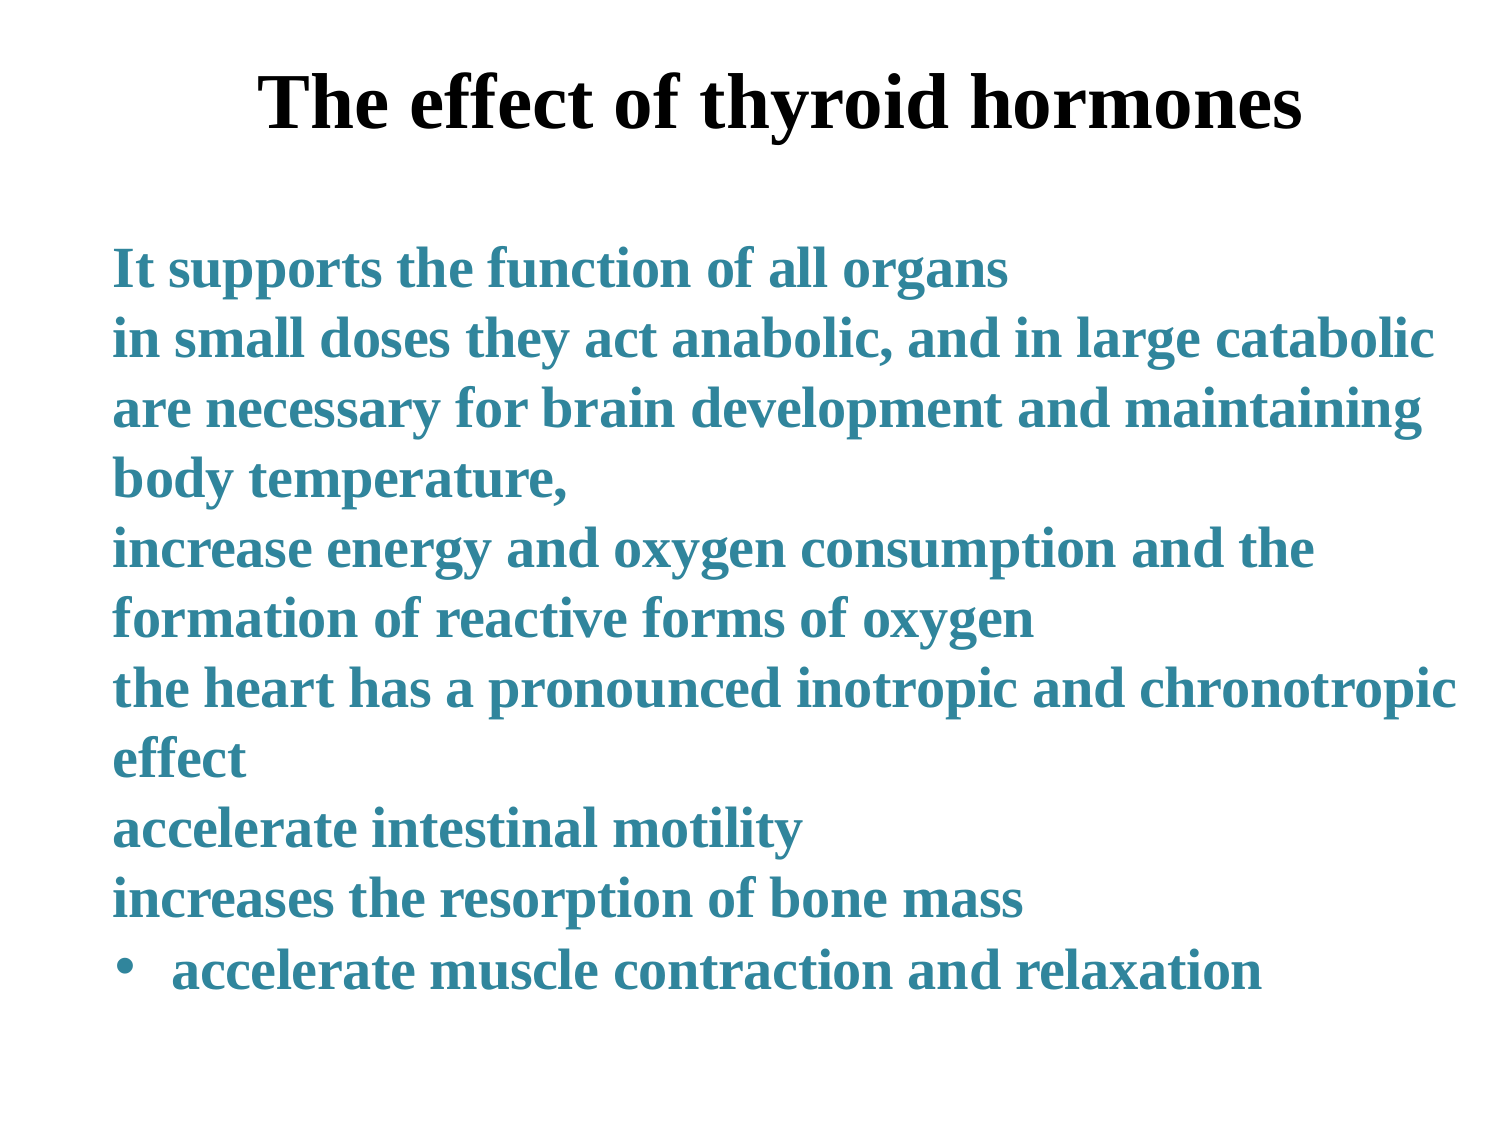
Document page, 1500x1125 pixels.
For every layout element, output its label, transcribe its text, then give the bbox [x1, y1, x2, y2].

text_box It supports the function of all organs in small doses they act anabolic, and in large catabolic are necessary for brain development and maintaining body temperature, increase energy and oxygen consumption and the formation of reactive forms of oxygen the heart has a pronounced inotropic and chronotropic effect accelerate intestinal motility increases the resorption of bone mass accelerate muscle contraction and relaxation [112, 226, 1458, 1001]
title The effect of thyroid hormones [257, 47, 1363, 226]
